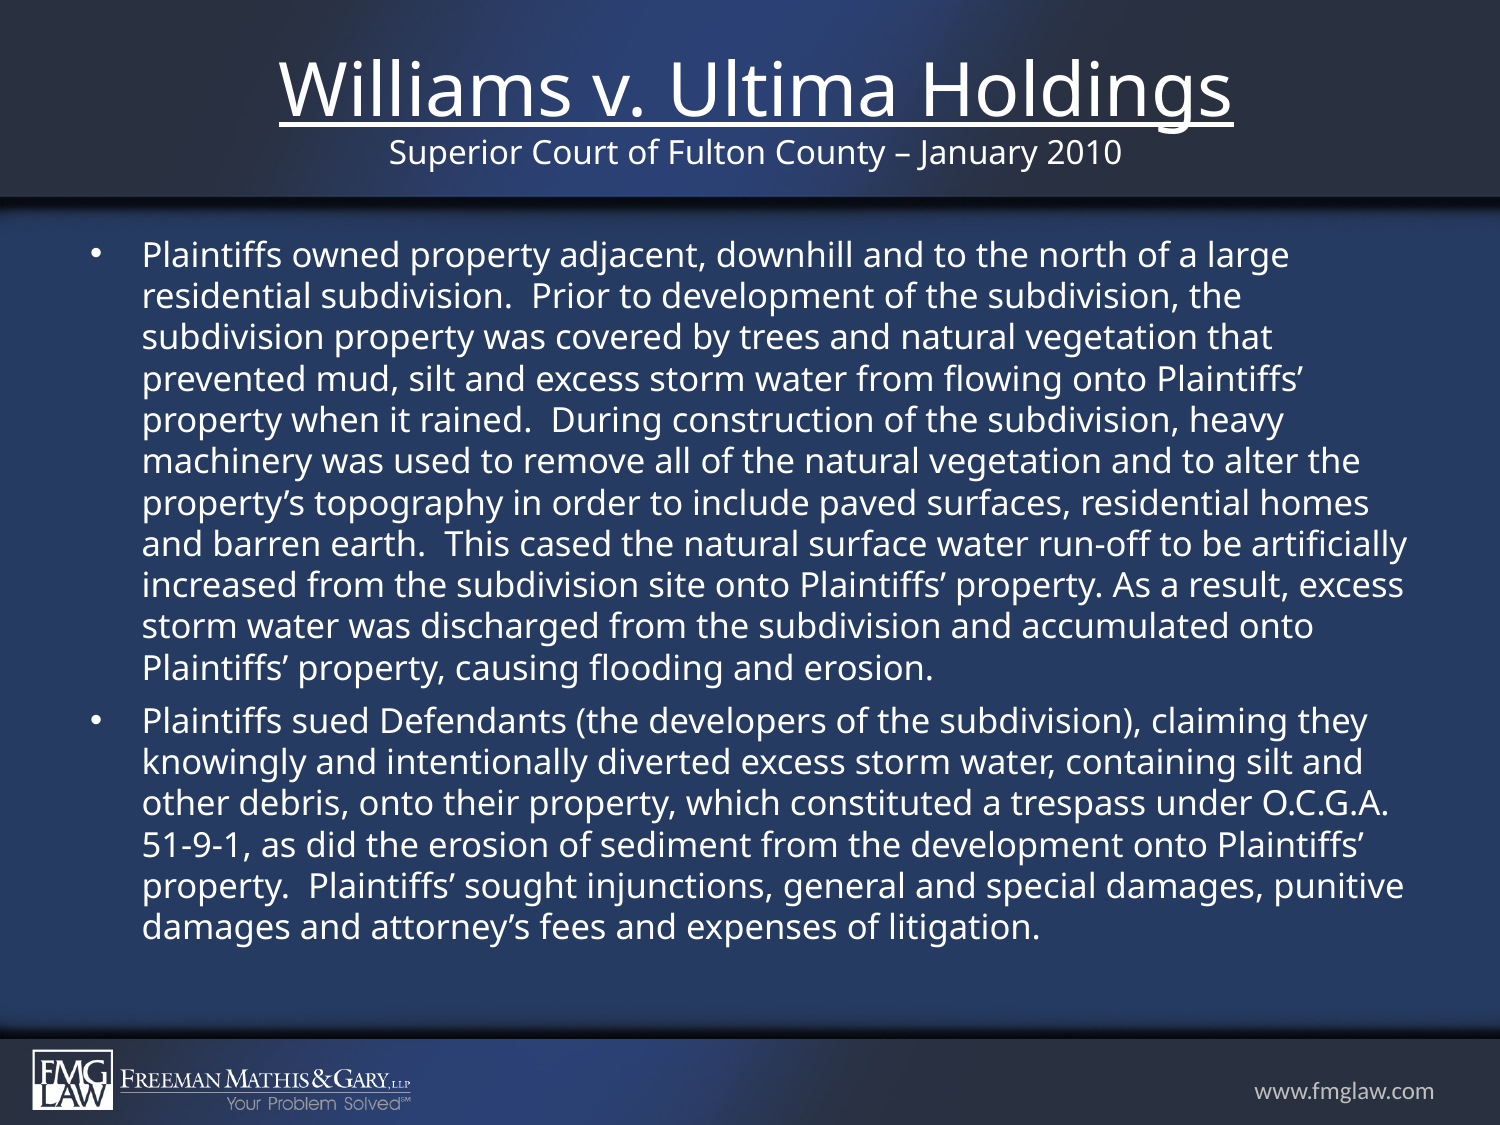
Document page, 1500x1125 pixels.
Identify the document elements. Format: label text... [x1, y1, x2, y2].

picture [0, 0, 1500, 1125]
list Plaintiffs owned property adjacent, downhill and to the north of a large residential subdivision. Prior to development of the subdivision, the subdivision property was covered by trees and natural vegetation that prevented mud, silt and excess storm water from flowing onto Plaintiffs’ property when it rained. During construction of the subdivision, heavy machinery was used to remove all of the natural vegetation and to alter the property’s topography in order to include paved surfaces, residential homes and barren earth. This cased the natural surface water run-off to be artificially increased from the subdivision site onto Plaintiffs’ property. As a result, excess storm water was discharged from the subdivision and accumulated onto Plaintiffs’ property, causing flooding and erosion. Plaintiffs sued Defendants (the developers of the subdivision), claiming they knowingly and intentionally diverted excess storm water, containing silt and other debris, onto their property, which constituted a trespass under O.C.G.A. 51-9-1, as did the erosion of sediment from the development onto Plaintiffs’ property. Plaintiffs’ sought injunctions, general and special damages, punitive damages and attorney’s fees and expenses of litigation. [75, 224, 1425, 1005]
title Williams v. Ultima Holdings Superior Court of Fulton County – January 2010 [87, 12, 1425, 200]
